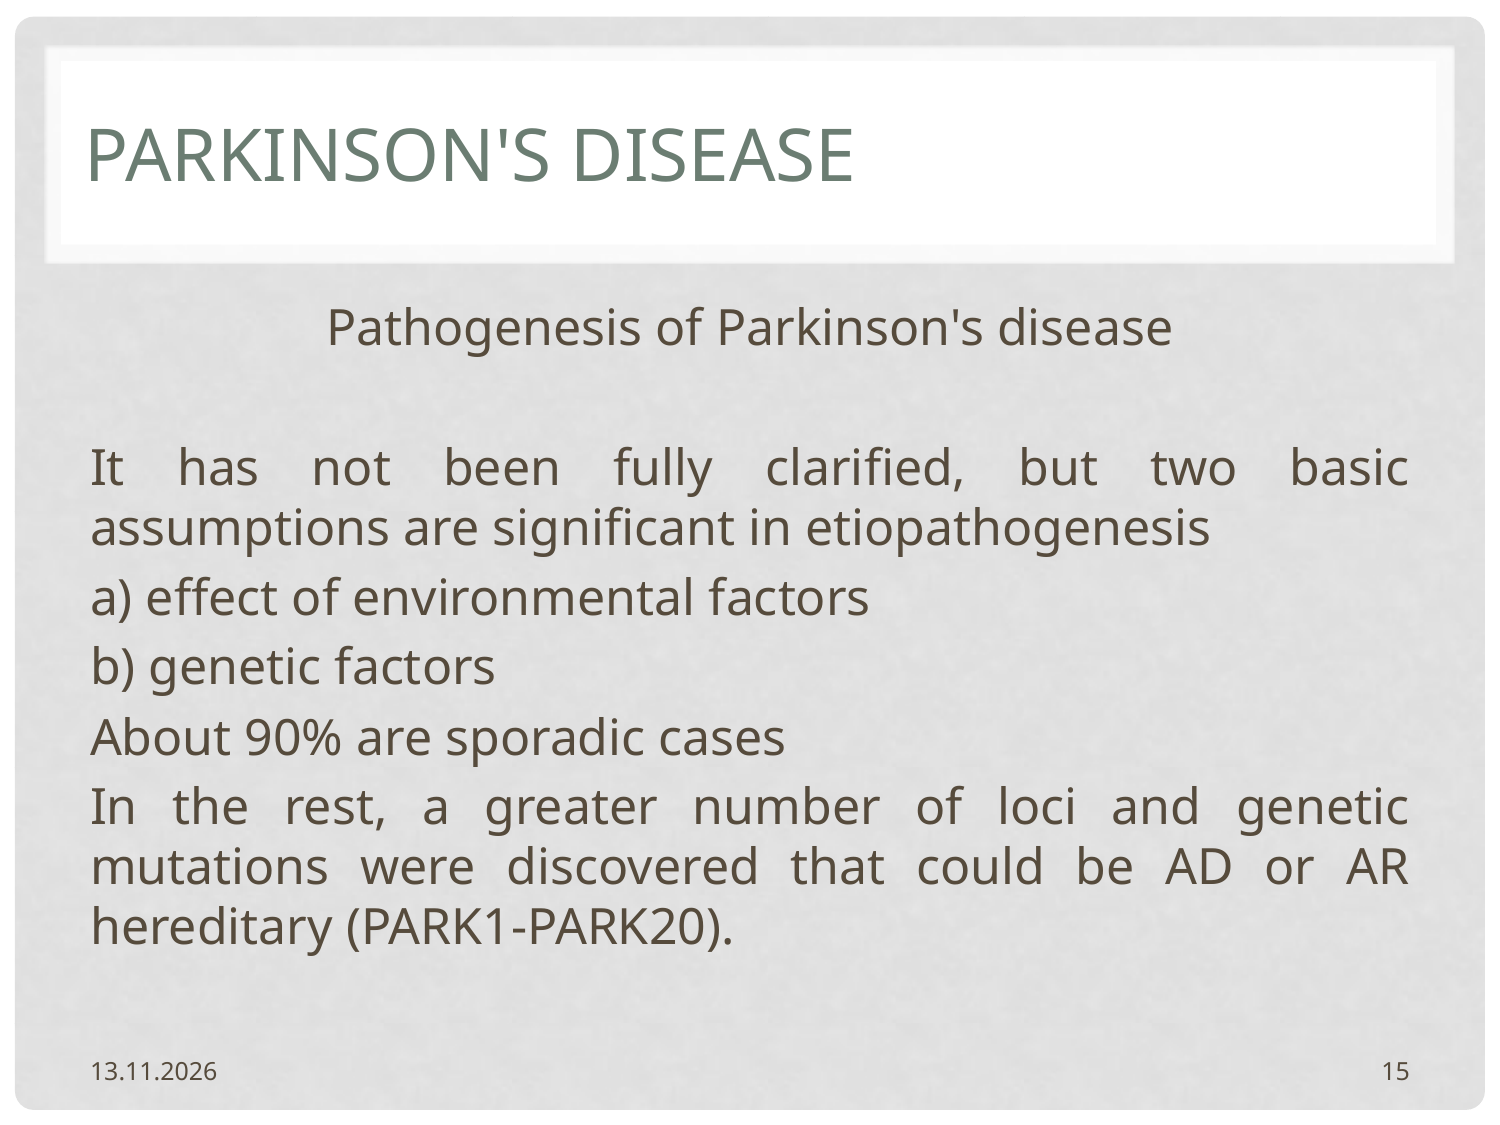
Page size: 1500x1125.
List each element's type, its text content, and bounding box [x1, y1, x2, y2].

slide_number 15 [1074, 1042, 1425, 1103]
list Pathogenesis of Parkinson's disease It has not been fully clarified, but two basic assumptions are significant in etiopathogenesis a) effect of environmental factors b) genetic factors About 90% are sporadic cases In the rest, a greater number of loci and genetic mutations were discovered that could be AD or AR hereditary (PARK1-PARK20). [75, 287, 1425, 1005]
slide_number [75, 1042, 425, 1103]
title PARKINSON'S DISEASE [69, 66, 1425, 238]
